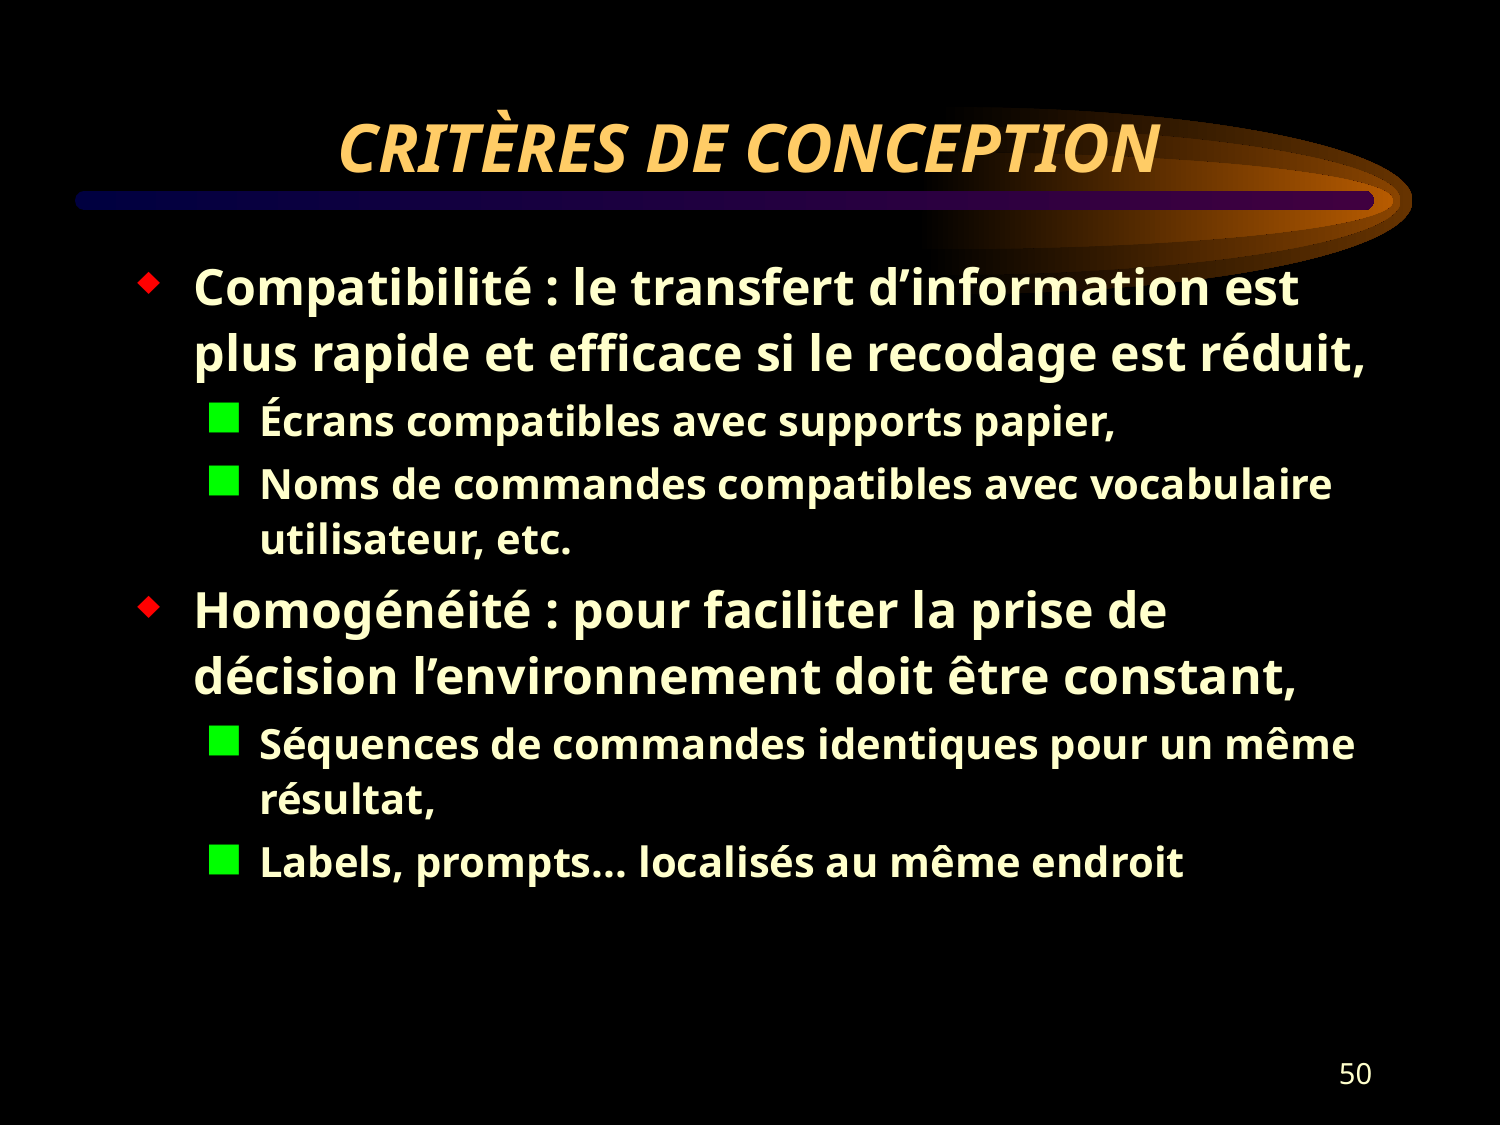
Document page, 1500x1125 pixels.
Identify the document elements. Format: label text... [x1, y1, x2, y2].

slide_number 50 [1074, 1037, 1388, 1113]
list Compatibilité : le transfert d’information est plus rapide et efficace si le recodage est réduit, Écrans compatibles avec supports papier, Noms de commandes compatibles avec vocabulaire utilisateur, etc. Homogénéité : pour faciliter la prise de décision l’environnement doit être constant, Séquences de commandes identiques pour un même résultat, Labels, prompts... localisés au même endroit [121, 241, 1398, 989]
title CRITÈRES DE CONCEPTION [112, 73, 1388, 262]
